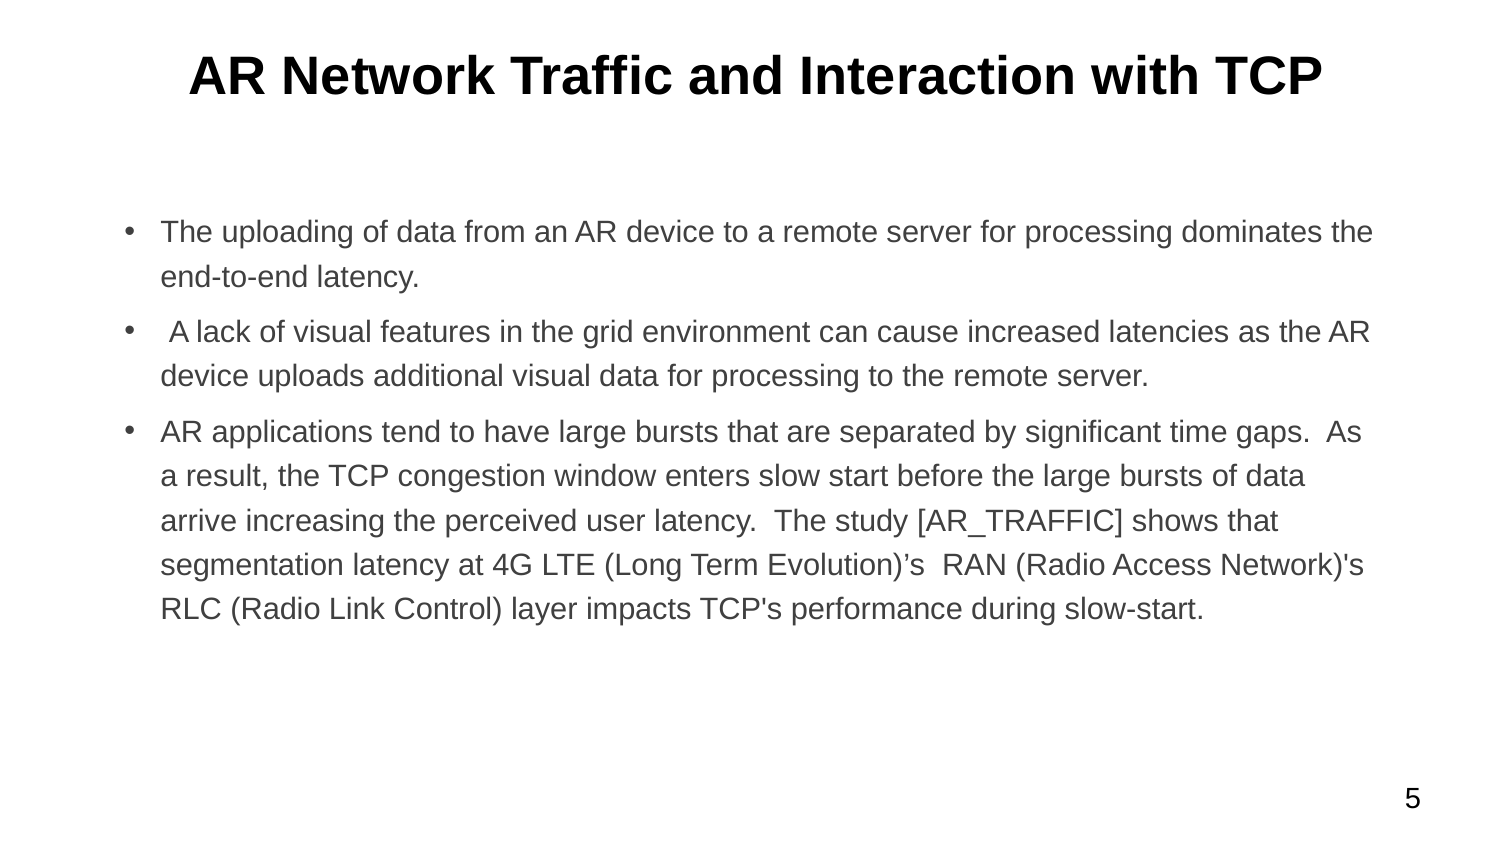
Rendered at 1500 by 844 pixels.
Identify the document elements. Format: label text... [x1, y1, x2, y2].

slide_number 5 [1389, 764, 1480, 830]
text_box The uploading of data from an AR device to a remote server for processing dominates the end-to-end latency. A lack of visual features in the grid environment can cause increased latencies as the AR device uploads additional visual data for processing to the remote server. AR applications tend to have large bursts that are separated by significant time gaps. As a result, the TCP congestion window enters slow start before the large bursts of data arrive increasing the perceived user latency. The study [AR_TRAFFIC] shows that segmentation latency at 4G LTE (Long Term Evolution)’s RAN (Radio Access Network)'s RLC (Radio Link Control) layer impacts TCP's performance during slow-start. [109, 197, 1404, 665]
title AR Network Traffic and Interaction with TCP [58, 15, 1456, 110]
